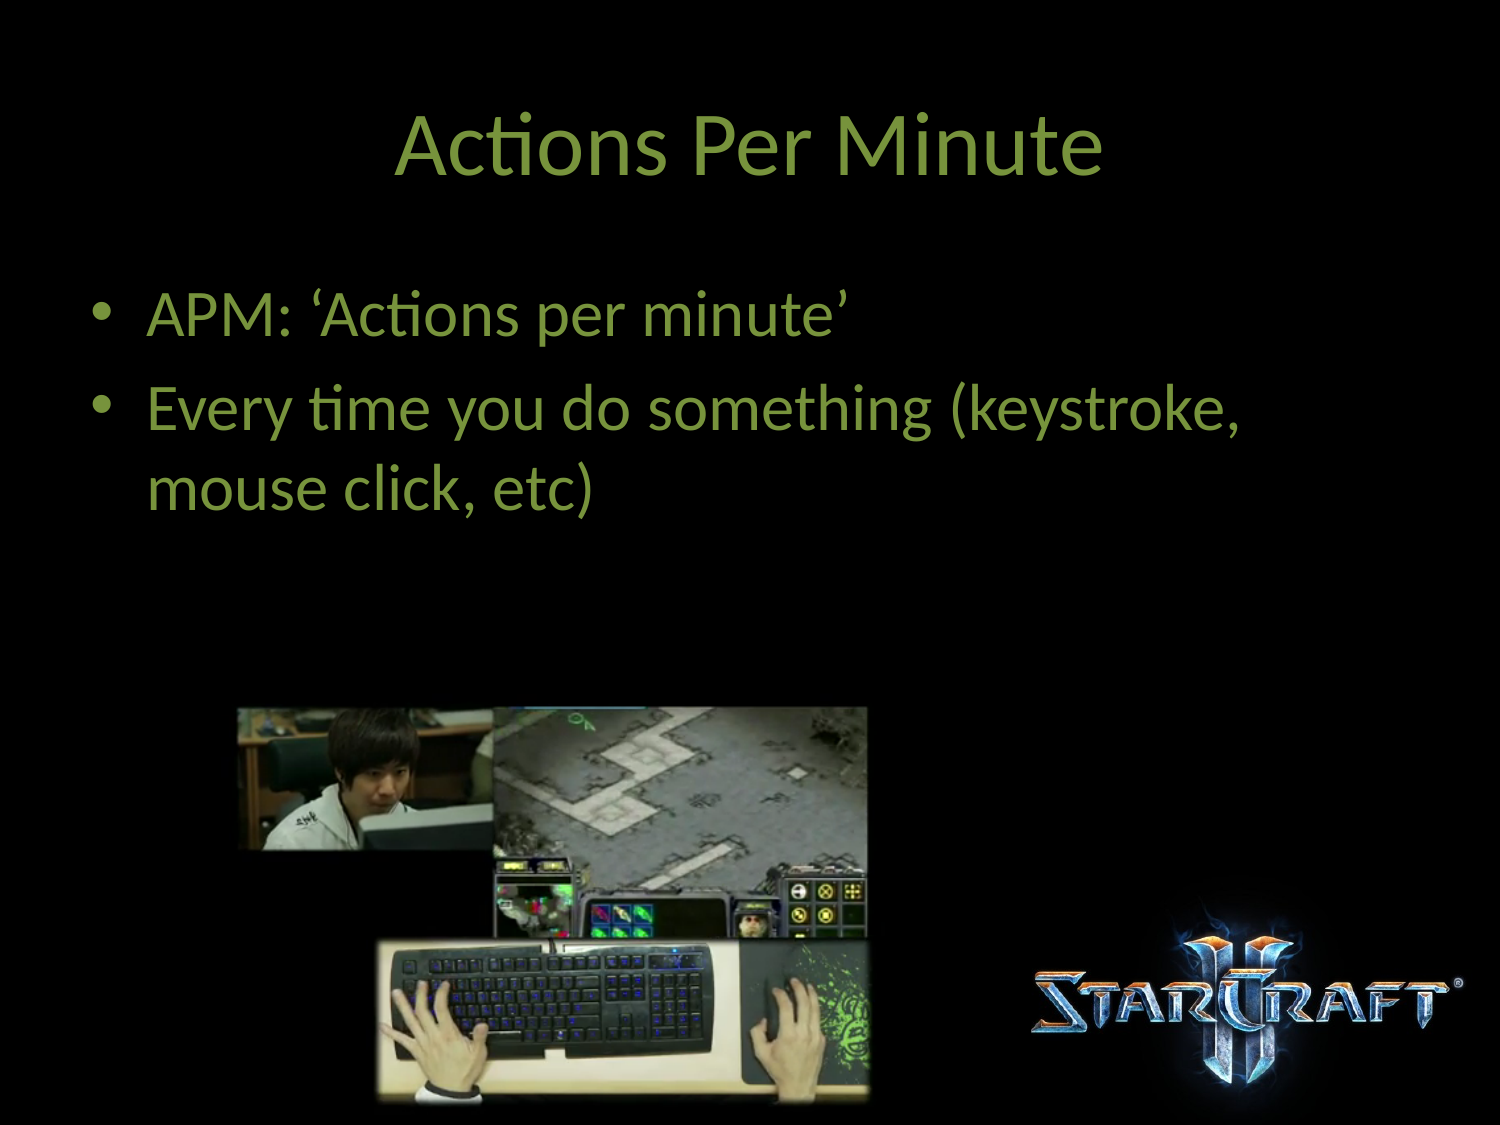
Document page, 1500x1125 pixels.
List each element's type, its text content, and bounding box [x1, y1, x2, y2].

title Actions Per Minute [74, 44, 1426, 233]
list APM: ‘Actions per minute’ Every time you do something (keystroke, mouse click, etc) http://www.youtube.com/watch?v=YbpCLqryN-Q [74, 262, 1426, 1006]
picture [218, 675, 1500, 1125]
